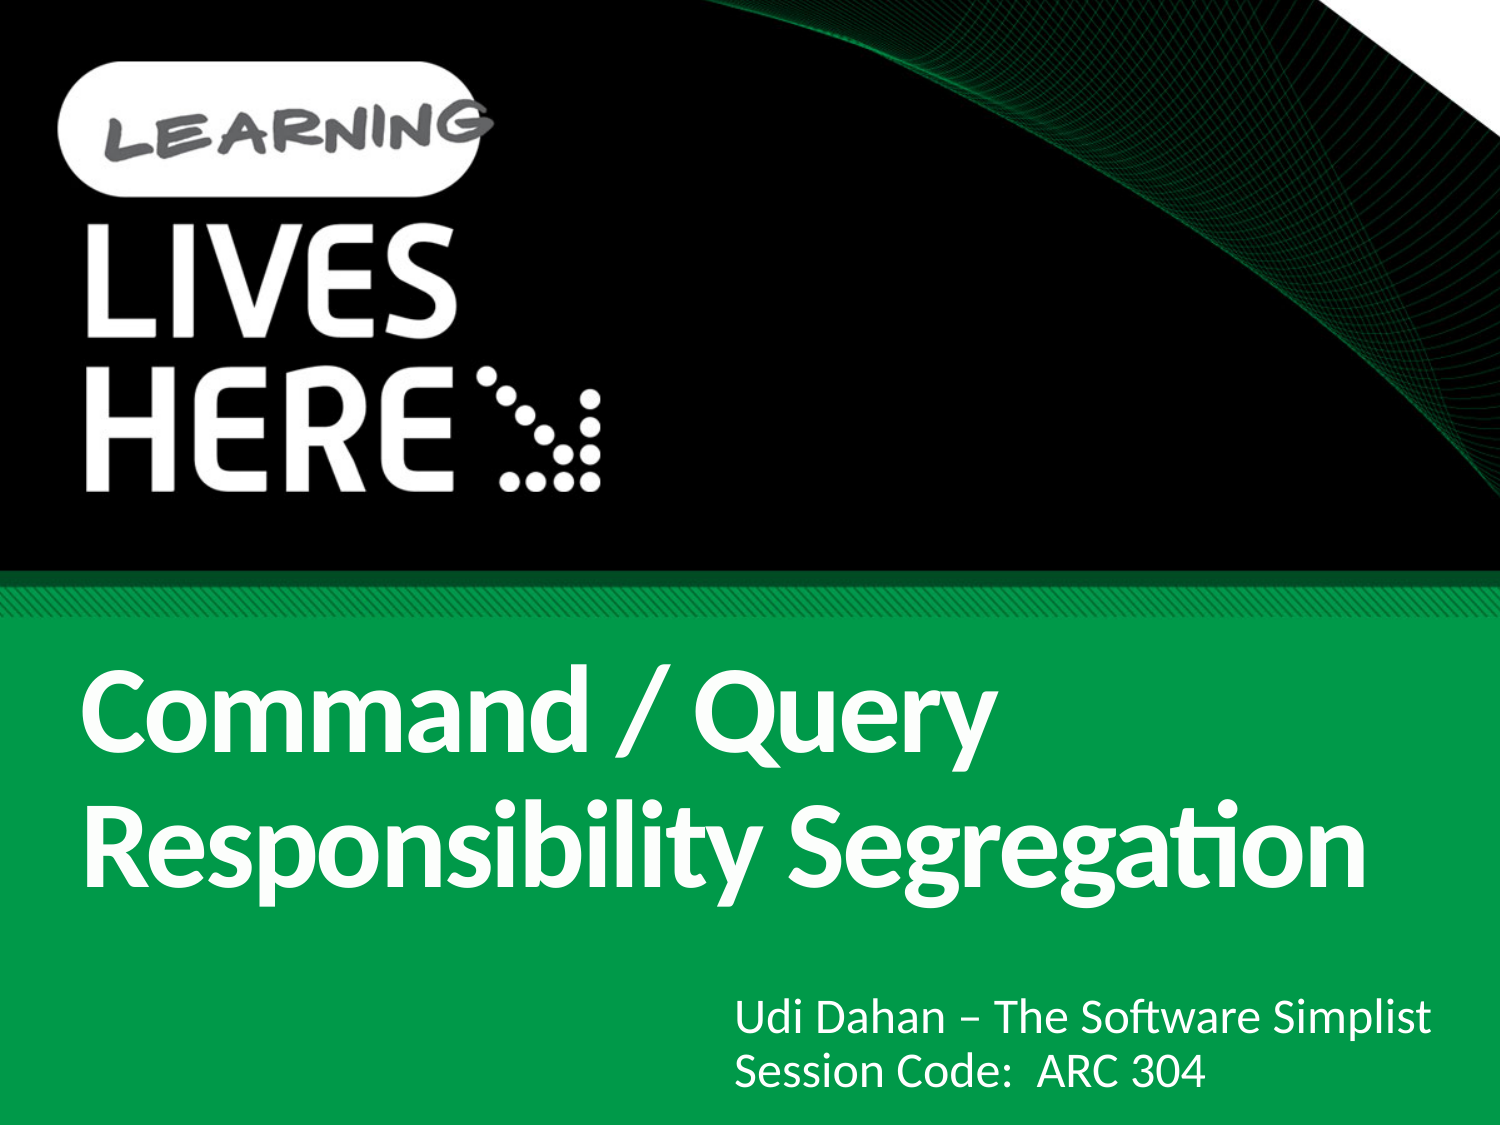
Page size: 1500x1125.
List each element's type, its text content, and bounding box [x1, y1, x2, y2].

subtitle Udi Dahan – The Software Simplist Session Code: ARC 304 [734, 876, 1500, 952]
title Command / Query Responsibility Segregation [80, 644, 1380, 864]
picture [0, 0, 1500, 1125]
